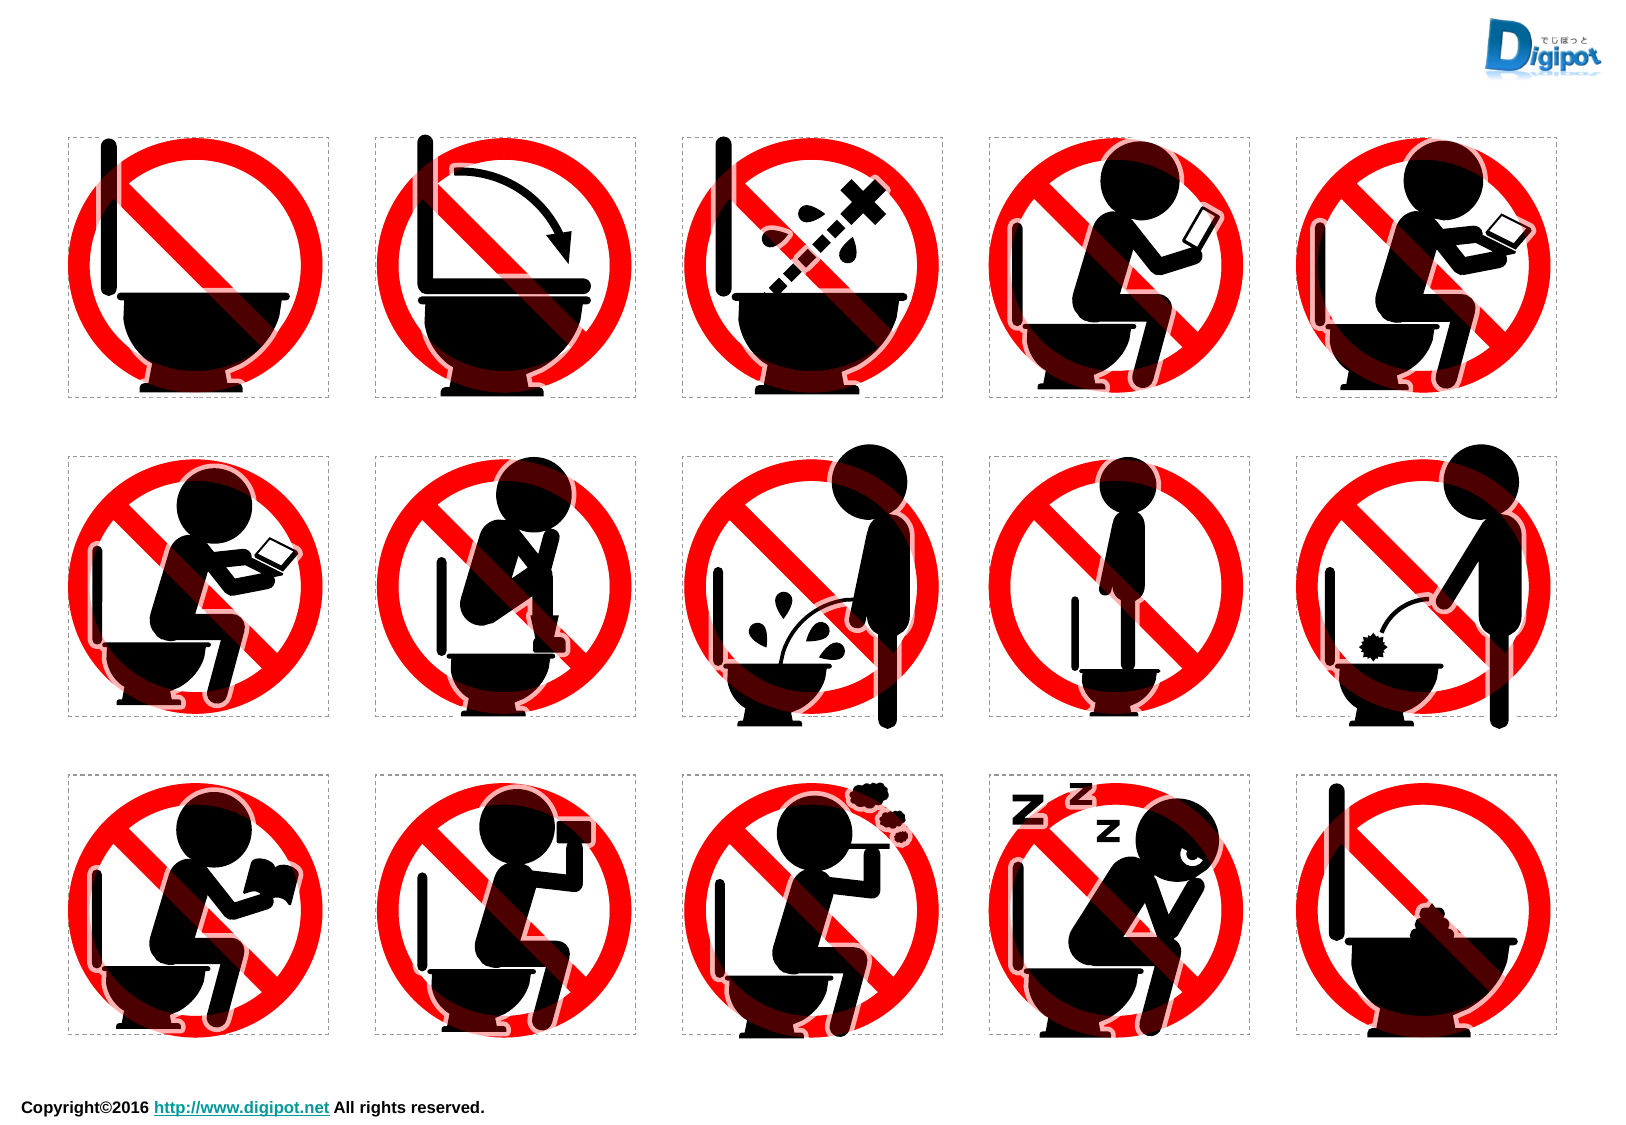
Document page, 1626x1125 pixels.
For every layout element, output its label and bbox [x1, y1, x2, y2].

text_box [1295, 137, 1551, 393]
text_box [376, 782, 632, 1038]
text_box [376, 456, 632, 717]
text_box [684, 782, 939, 1039]
text_box [67, 782, 323, 1038]
text_box [988, 456, 1244, 717]
text_box [988, 137, 1244, 393]
picture [1485, 18, 1602, 82]
text_box [67, 459, 323, 715]
text_box [684, 444, 939, 730]
text_box [67, 137, 323, 393]
text_box [988, 782, 1244, 1038]
text_box [684, 136, 939, 395]
text_box [376, 134, 632, 397]
text_box [1295, 782, 1551, 1038]
text_box [1295, 444, 1551, 730]
